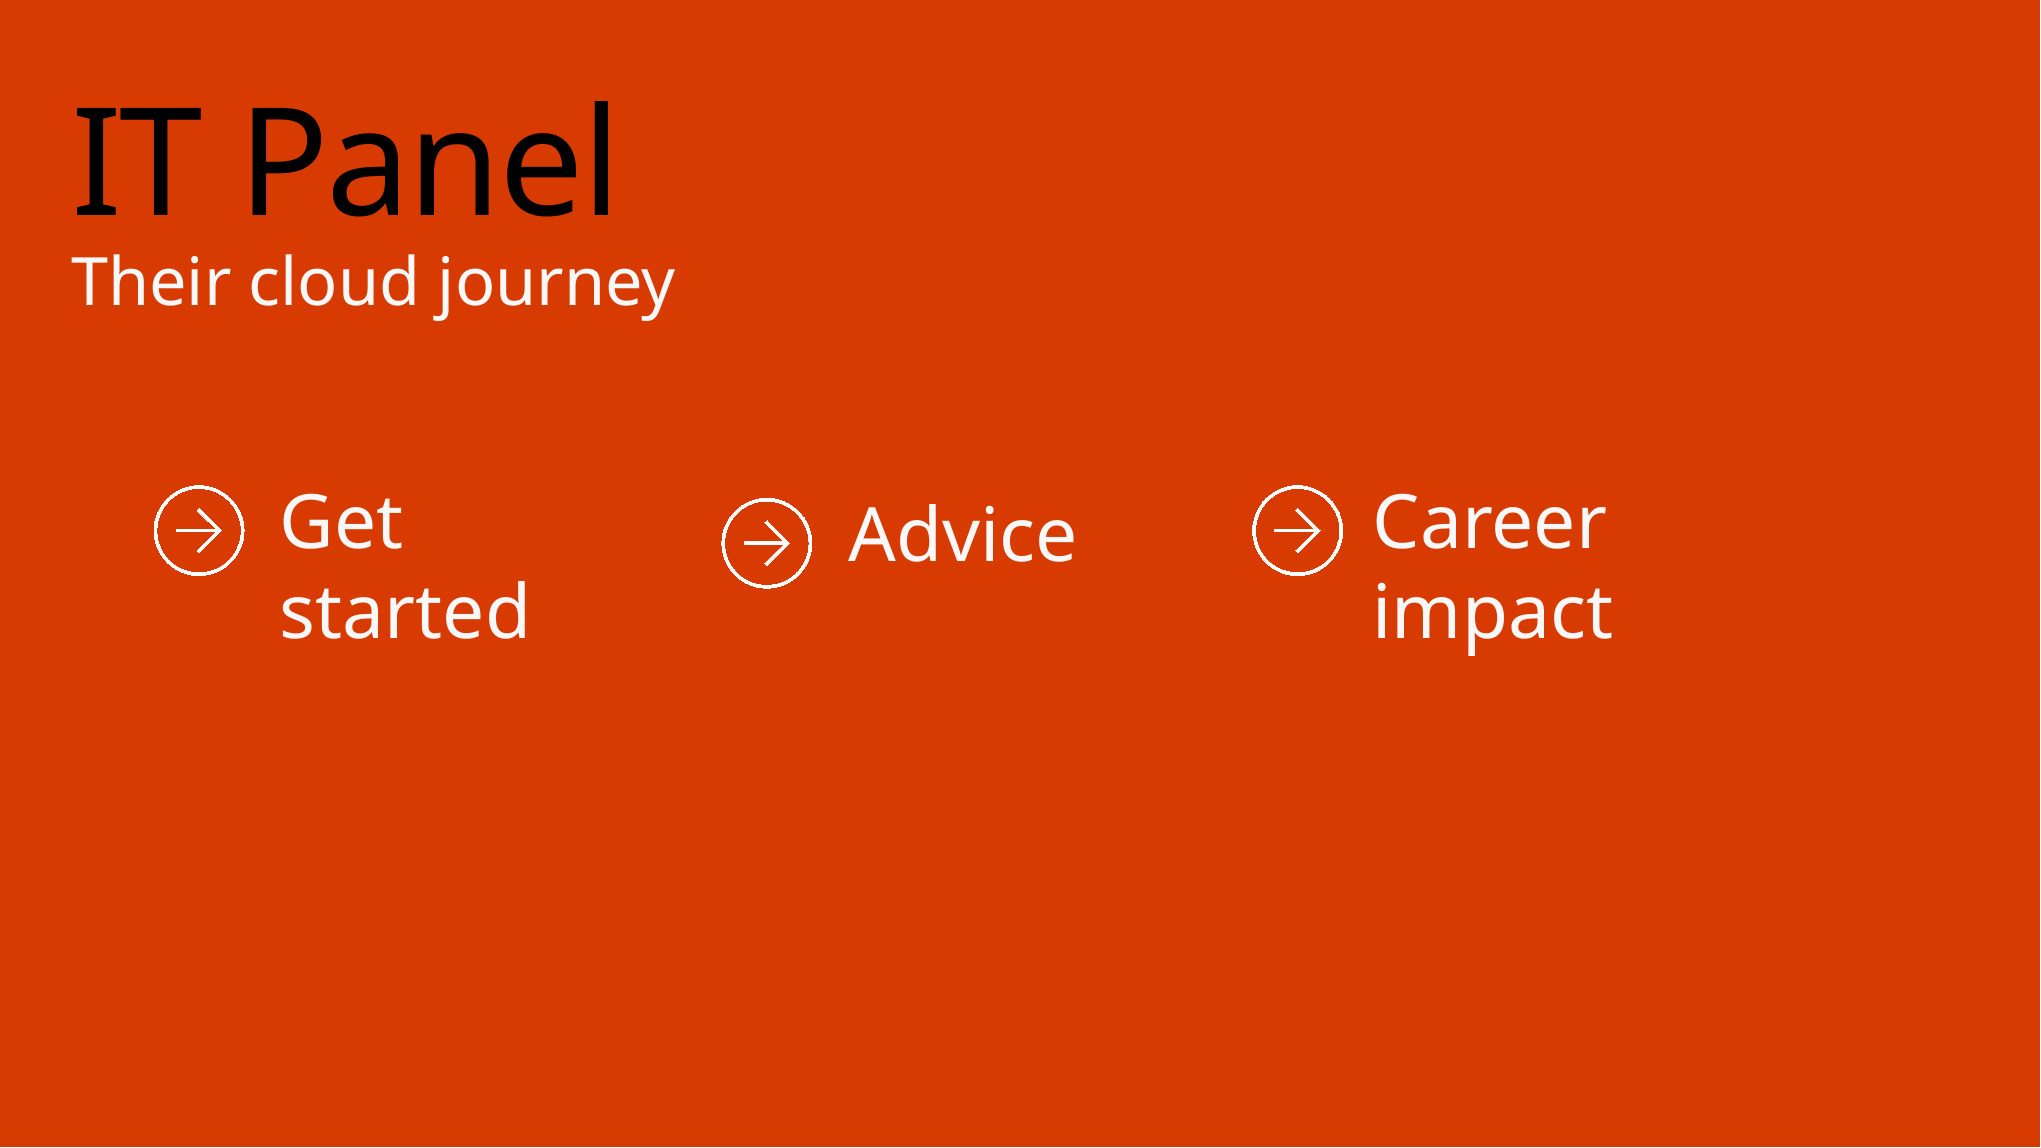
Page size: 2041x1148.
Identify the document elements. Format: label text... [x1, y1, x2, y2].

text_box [1252, 449, 1655, 650]
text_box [721, 462, 1169, 662]
title IT Panel Their cloud journey [47, 71, 1397, 338]
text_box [153, 449, 608, 650]
